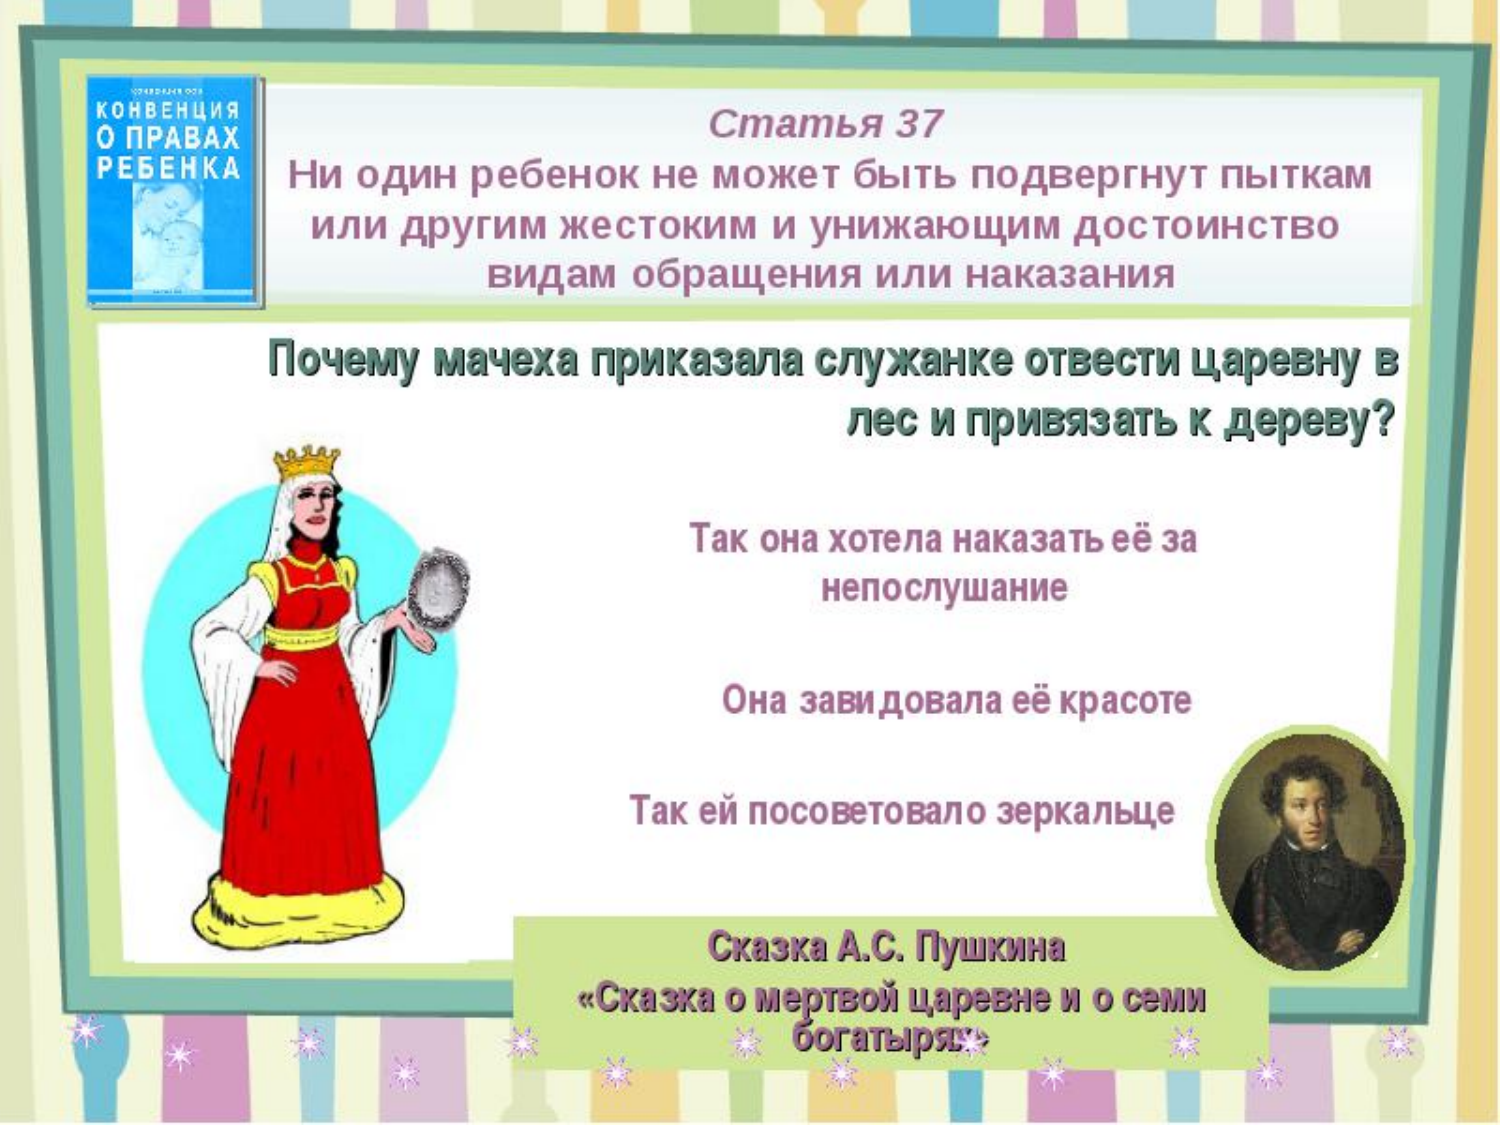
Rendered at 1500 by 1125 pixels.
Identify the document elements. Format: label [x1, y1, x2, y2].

list [0, 0, 1500, 1125]
